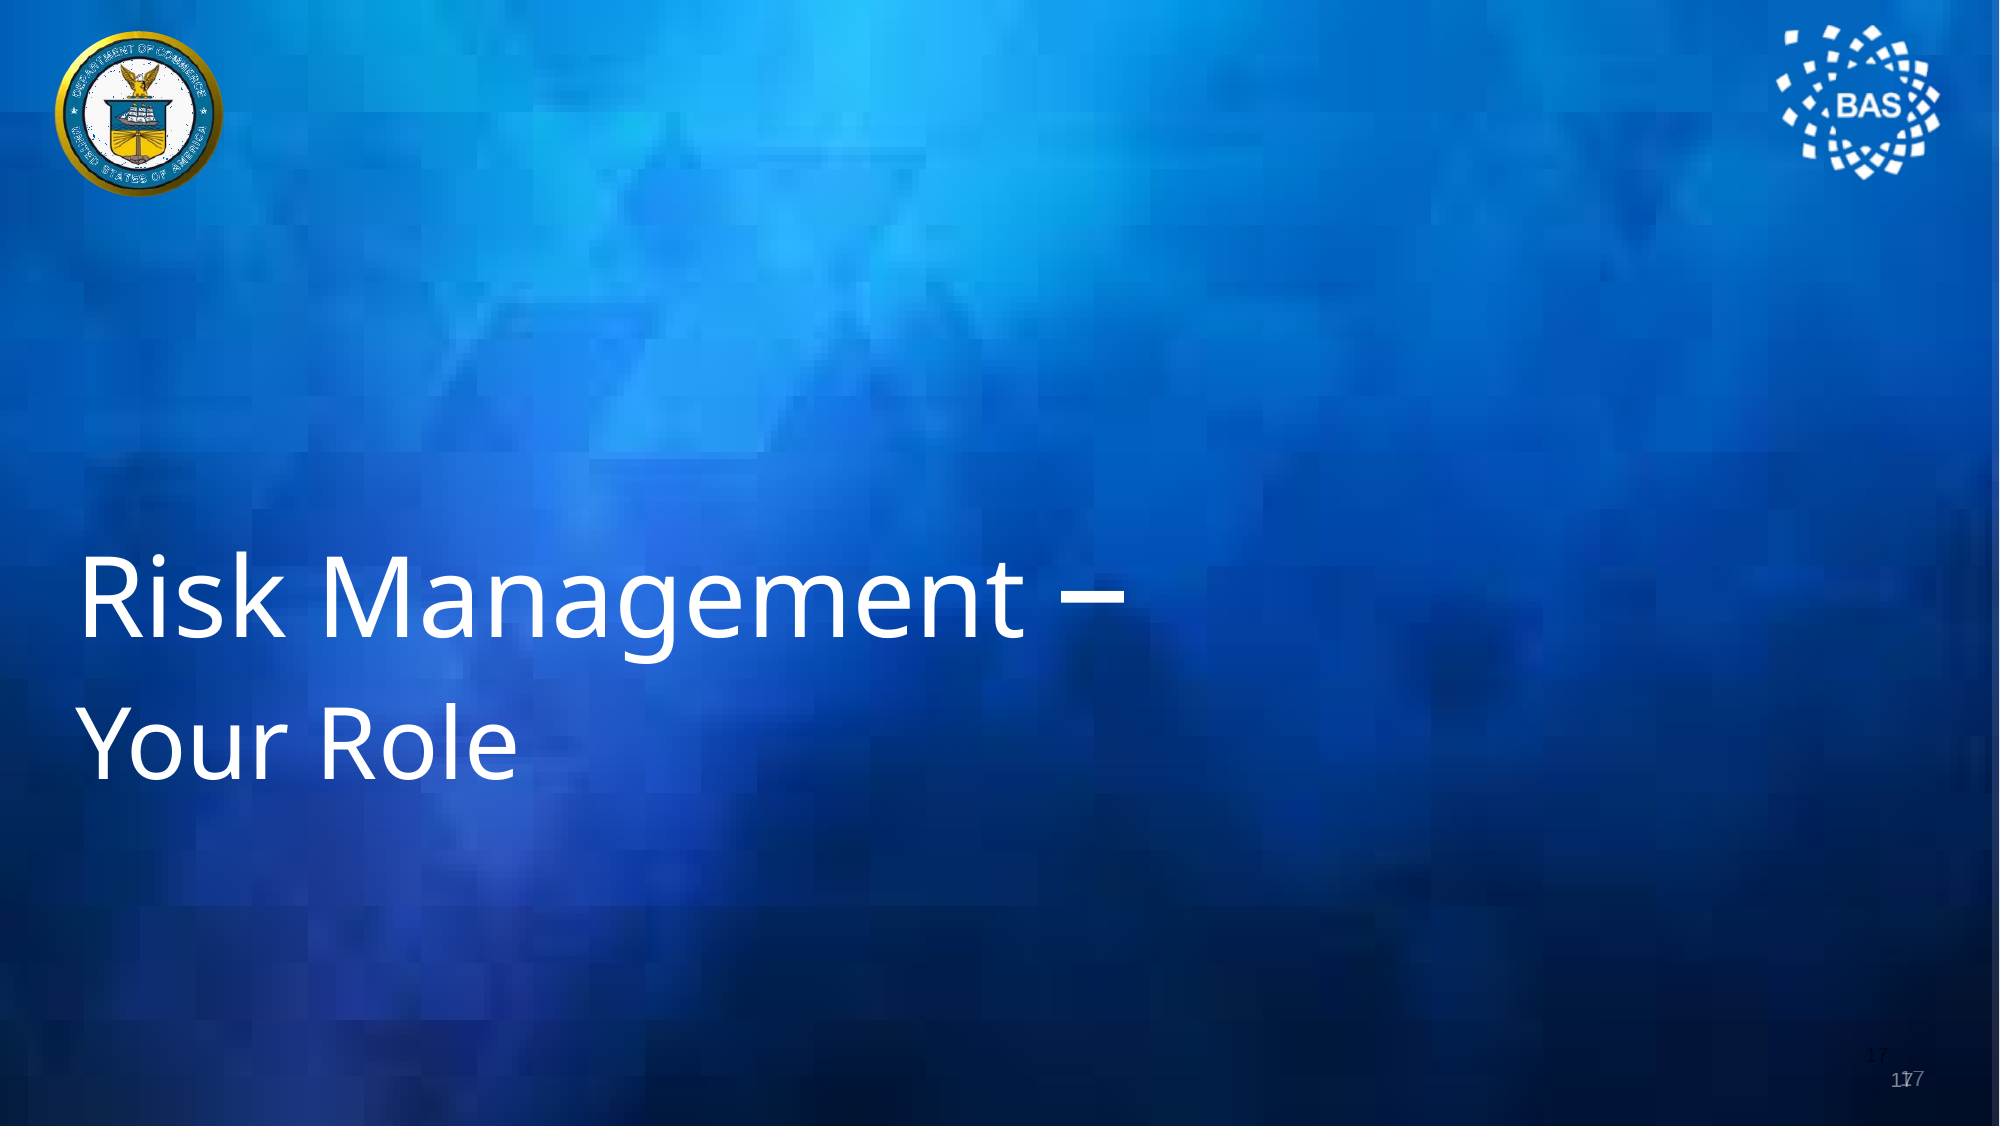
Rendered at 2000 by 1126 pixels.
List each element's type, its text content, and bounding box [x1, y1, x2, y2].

text_box 17 [1884, 1056, 1948, 1091]
list Risk Management – Your Role [75, 469, 1713, 842]
picture [0, 0, 2000, 1126]
